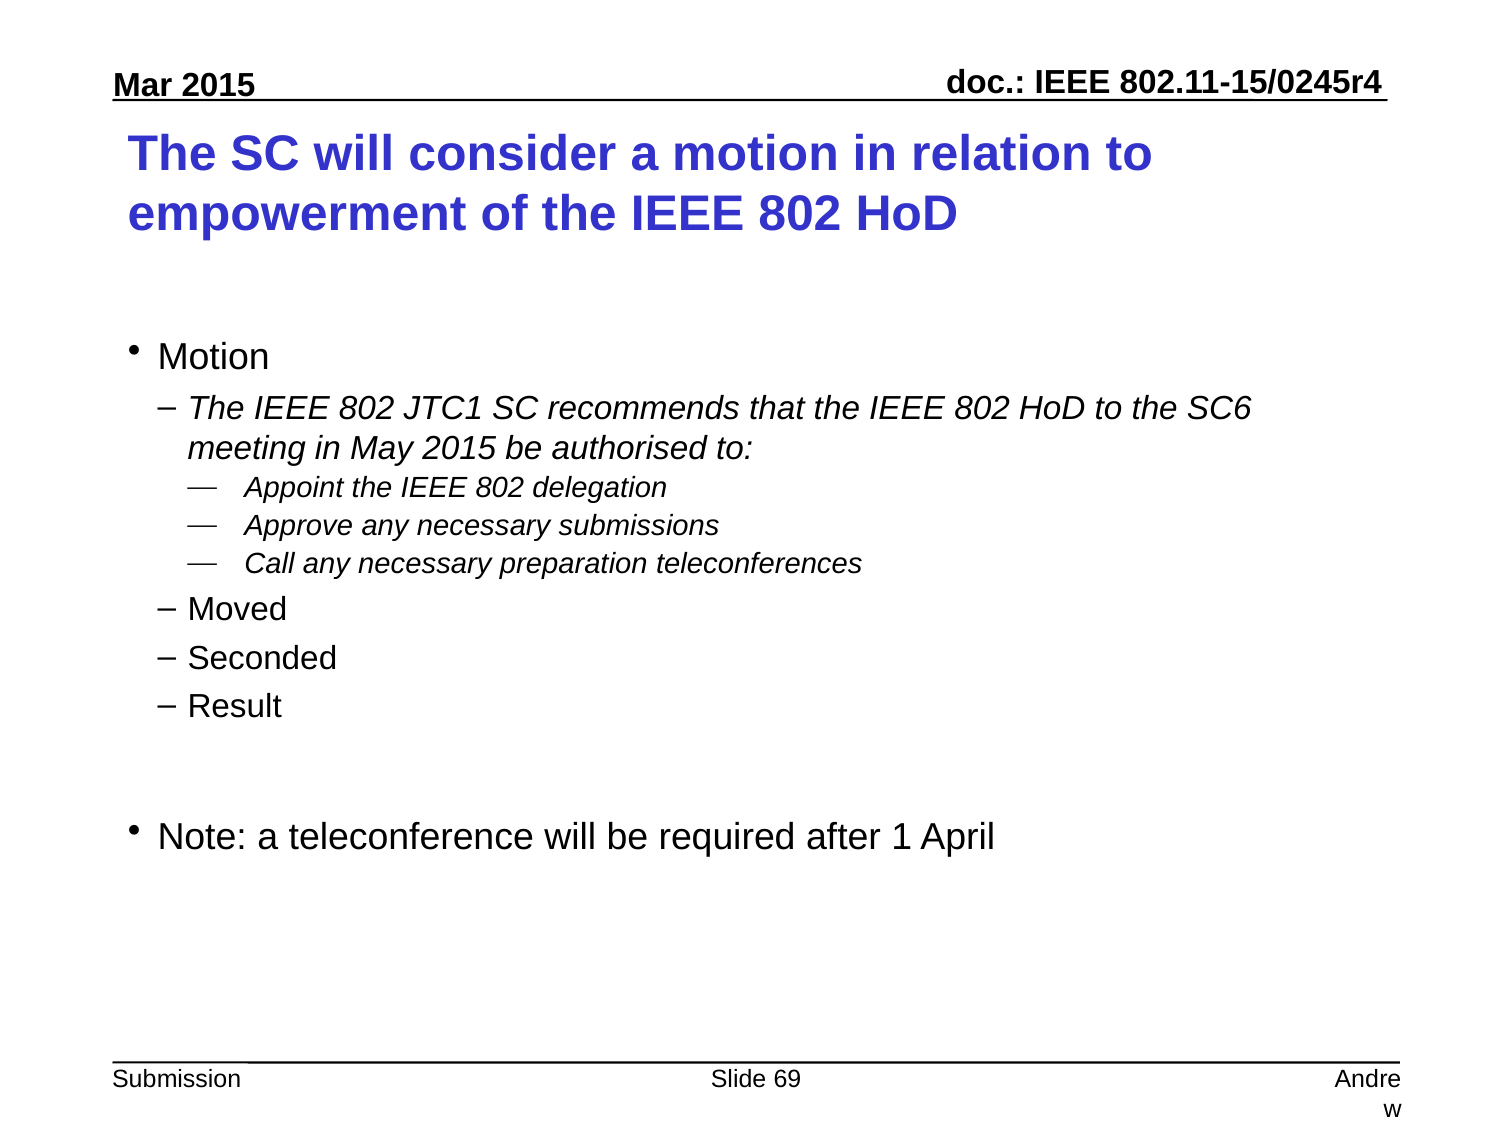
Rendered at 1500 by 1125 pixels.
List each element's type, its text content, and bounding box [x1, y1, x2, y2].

footer Andrew Myles, Cisco [1320, 1061, 1402, 1093]
title The SC will consider a motion in relation to empowerment of the IEEE 802 HoD [112, 112, 1388, 288]
list Motion The IEEE 802 JTC1 SC recommends that the IEEE 802 HoD to the SC6 meeting in May 2015 be authorised to: Appoint the IEEE 802 delegation Approve any necessary submissions Call any necessary preparation teleconferences Moved Seconded Result Note: a teleconference will be required after 1 April [112, 324, 1388, 1000]
slide_number Slide 69 [709, 1061, 803, 1093]
